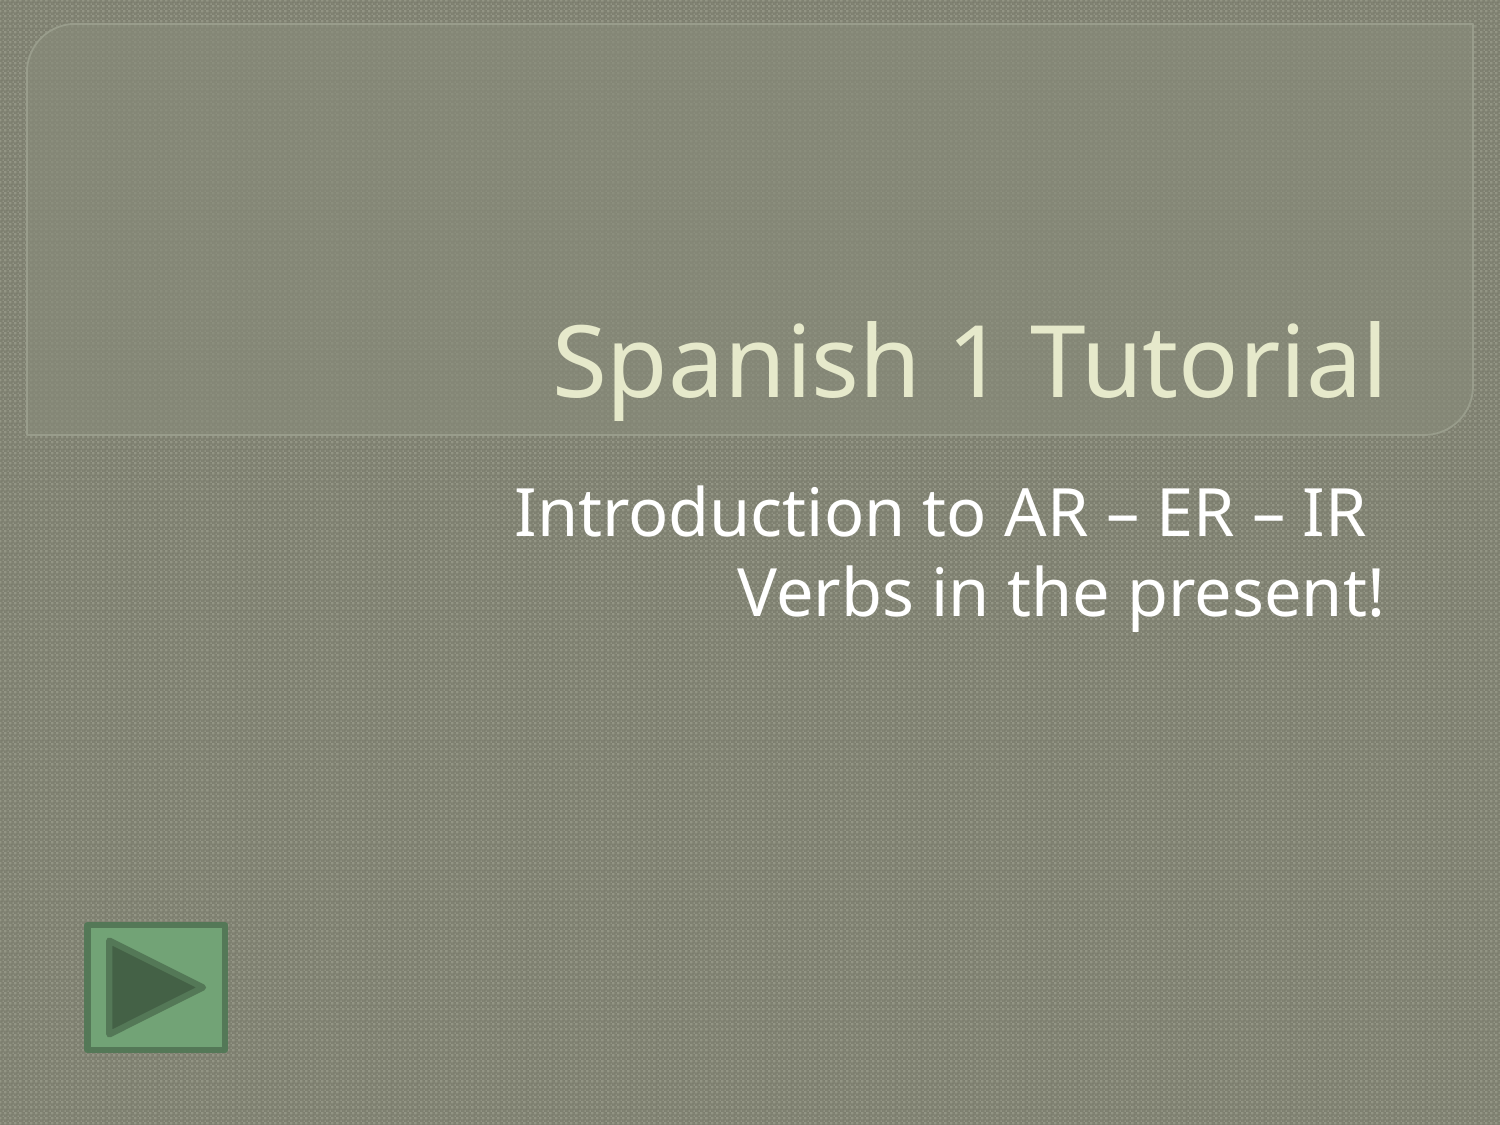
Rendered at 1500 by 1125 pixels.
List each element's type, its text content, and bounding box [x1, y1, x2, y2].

title Spanish 1 Tutorial [76, 62, 1427, 425]
text_box [84, 922, 228, 1053]
subtitle Introduction to AR – ER – IR Verbs in the present! [350, 462, 1427, 750]
